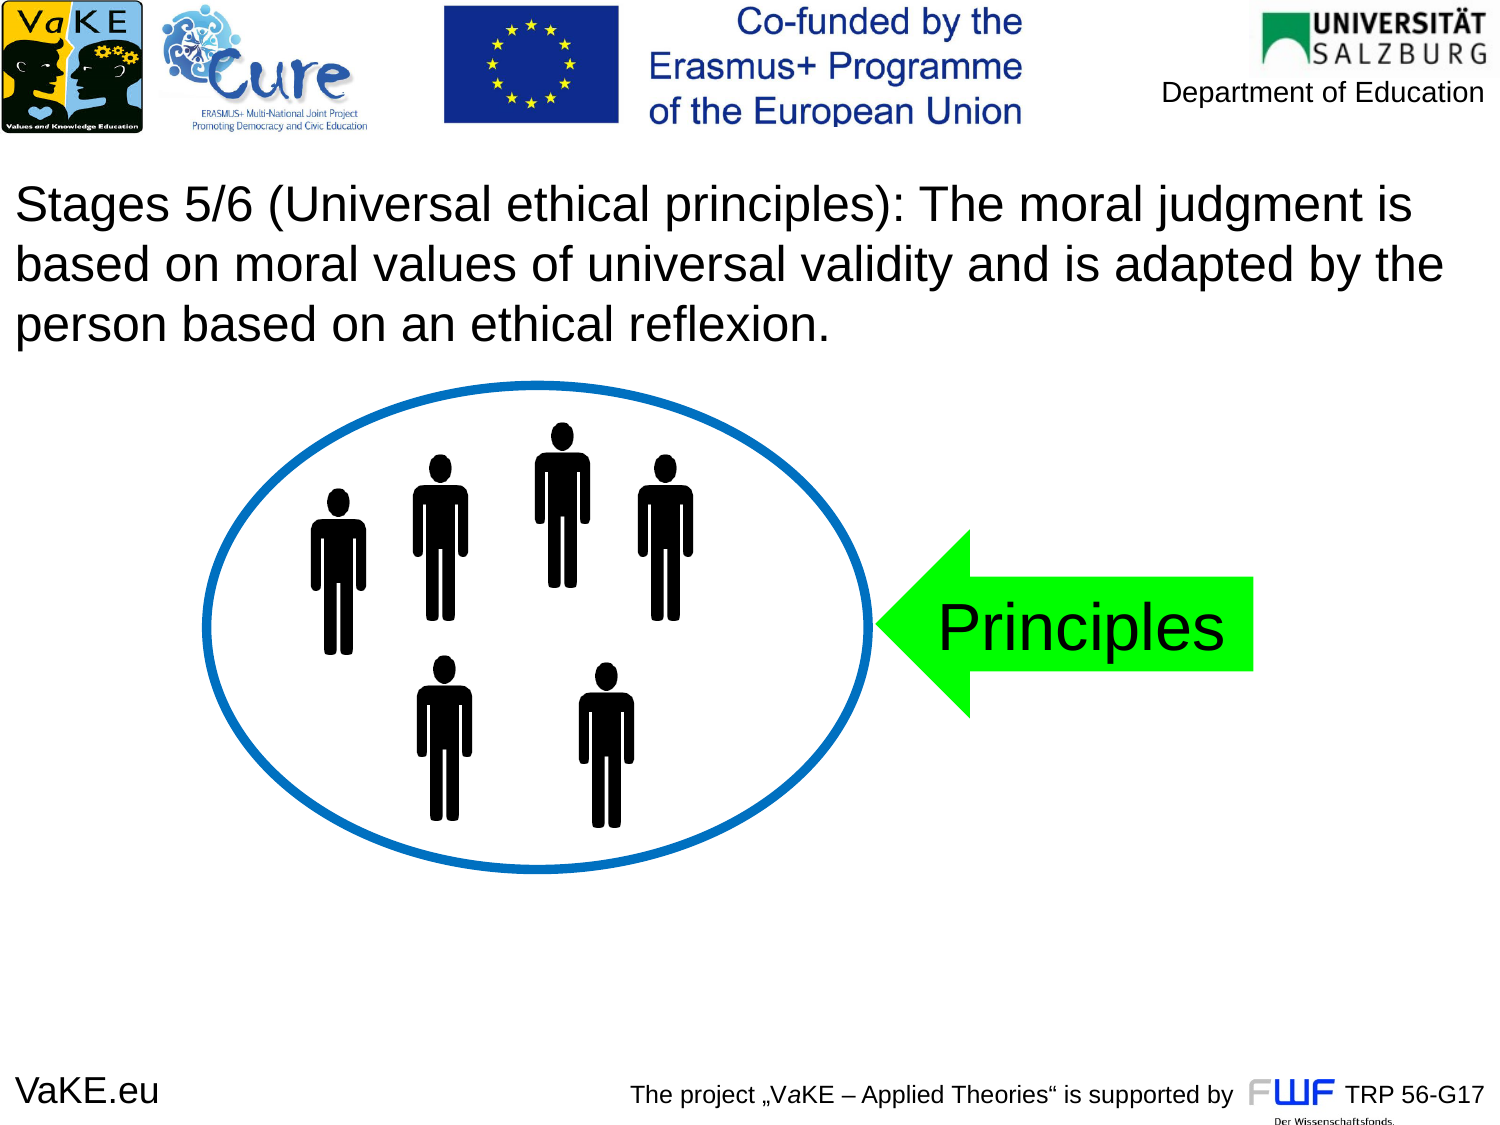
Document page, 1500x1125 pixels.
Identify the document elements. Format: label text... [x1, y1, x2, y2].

picture [1249, 1079, 1394, 1125]
picture [624, 443, 703, 628]
picture [520, 410, 600, 596]
picture [565, 650, 644, 836]
picture [0, 0, 145, 135]
picture [399, 443, 479, 628]
picture [1249, 0, 1500, 78]
text_box Principles [875, 529, 1254, 719]
text_box Stages 5/6 (Universal ethical principles): The moral judgment is based on moral values of universal validity and is adapted by the person based on an ethical reflexion. [0, 164, 1500, 359]
picture [297, 477, 376, 662]
picture [403, 643, 482, 829]
text_box [204, 383, 871, 872]
